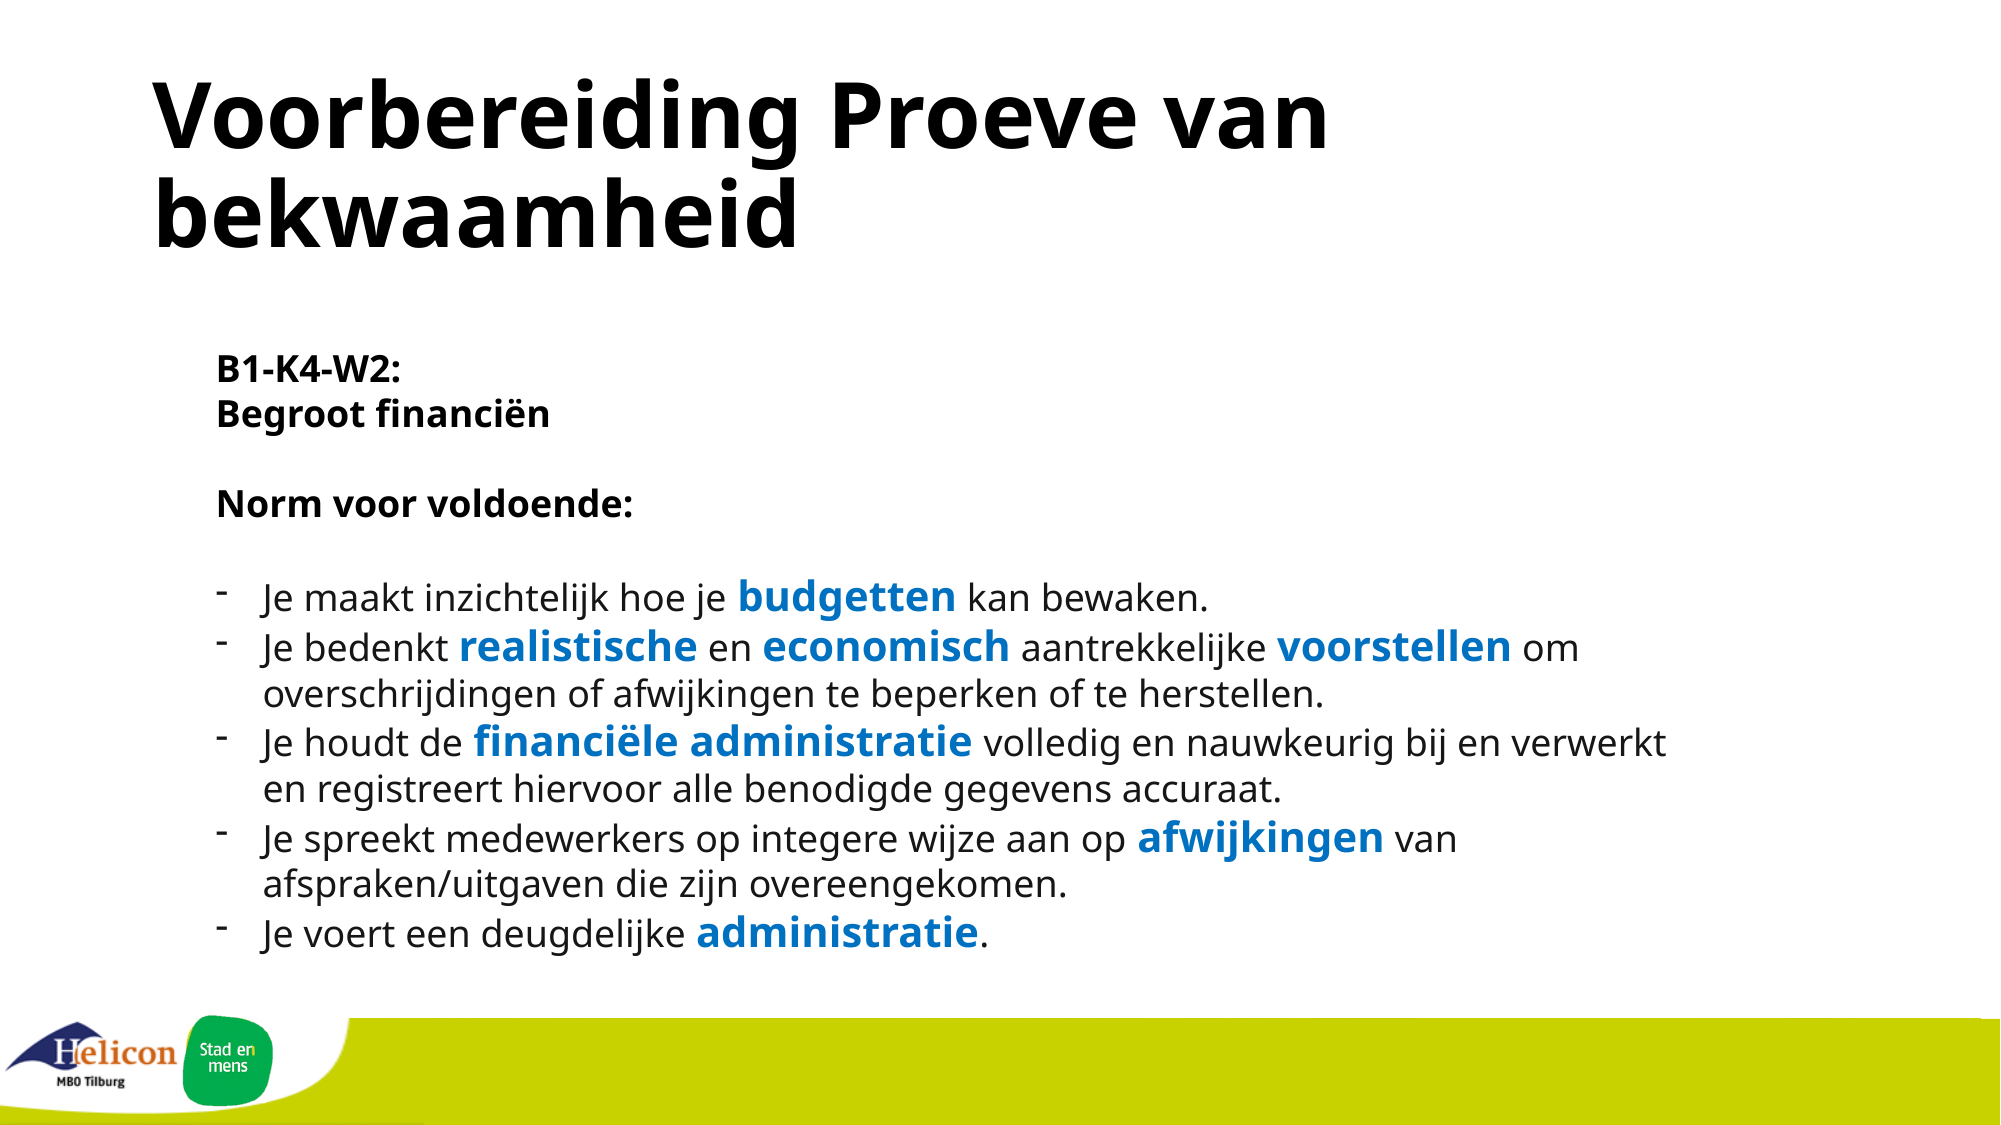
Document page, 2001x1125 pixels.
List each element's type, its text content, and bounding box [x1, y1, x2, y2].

title Voorbereiding Proeve van bekwaamheid [137, 59, 1863, 278]
text_box B1-K4-W2: Begroot financiën Norm voor voldoende: Je maakt inzichtelijk hoe je budgetten kan bewaken. Je bedenkt realistische en economisch aantrekkelijke voorstellen om overschrijdingen of afwijkingen te beperken of te herstellen. Je houdt de financiële administratie volledig en nauwkeurig bij en verwerkt en registreert hiervoor alle benodigde gegevens accuraat. Je spreekt medewerkers op integere wijze aan op afwijkingen van afspraken/uitgaven die zijn overeengekomen. Je voert een deugdelijke administratie. [200, 337, 1736, 1098]
picture [0, 1013, 424, 1125]
